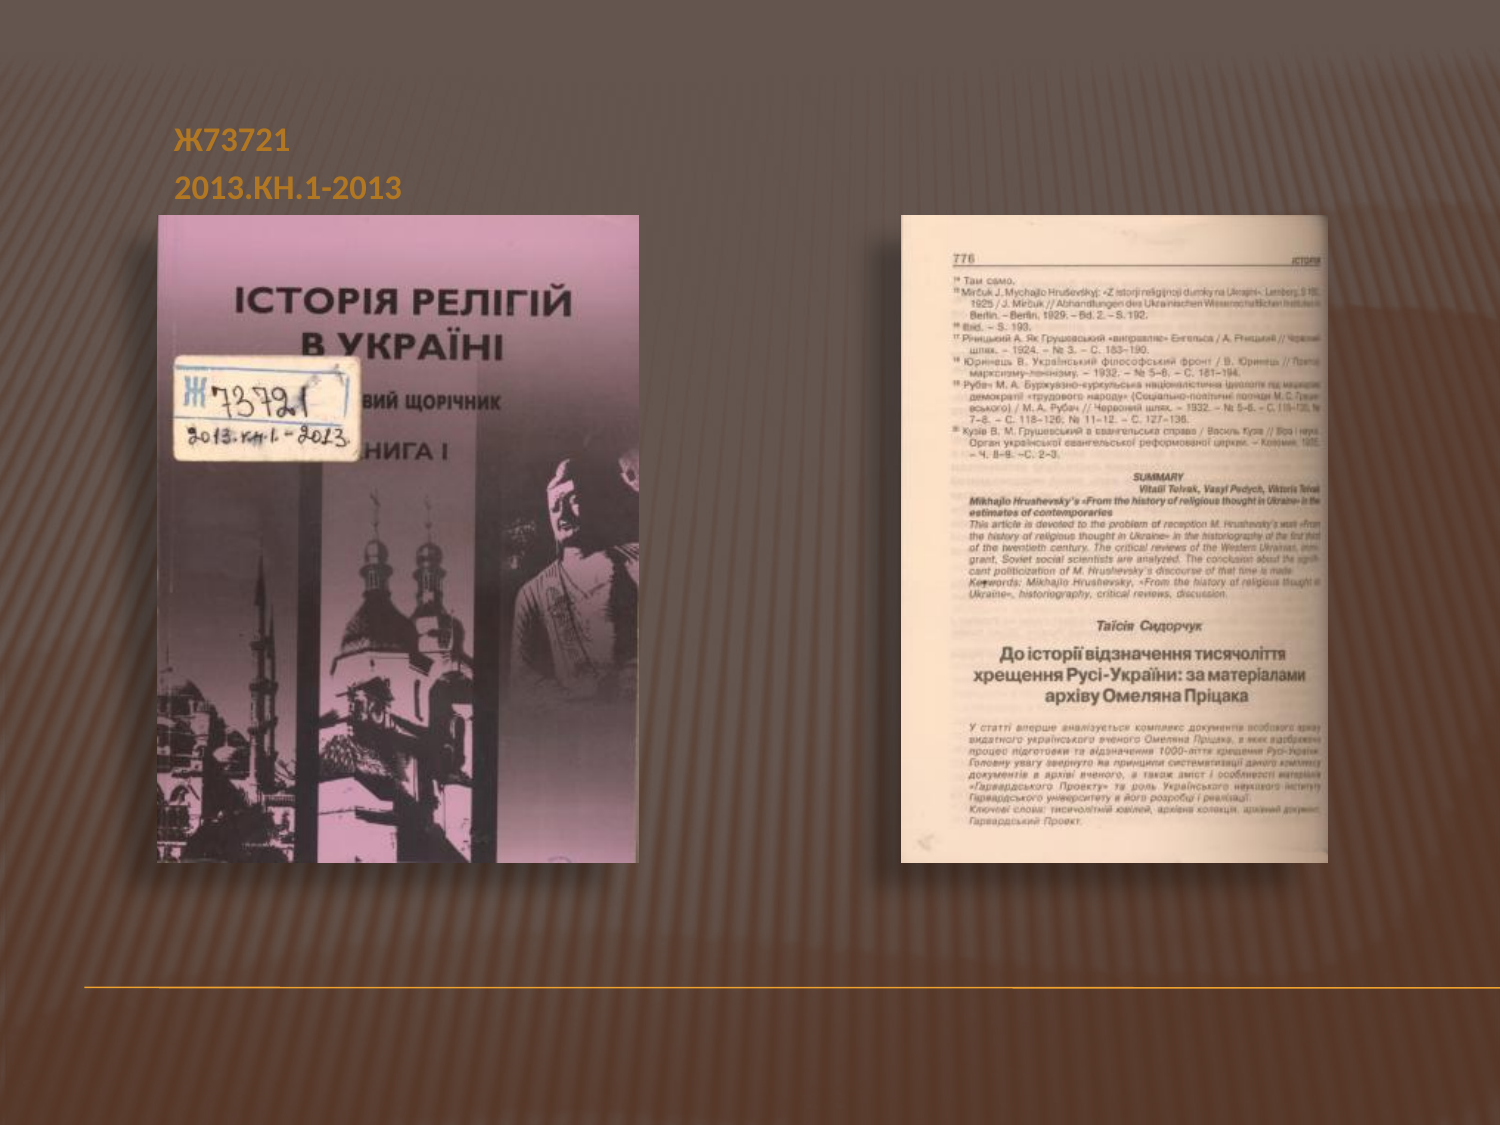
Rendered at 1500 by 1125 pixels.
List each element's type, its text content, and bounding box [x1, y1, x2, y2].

list Ж73721 2013.КН.1-2013 [159, 109, 621, 214]
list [901, 215, 1328, 863]
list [157, 215, 639, 863]
